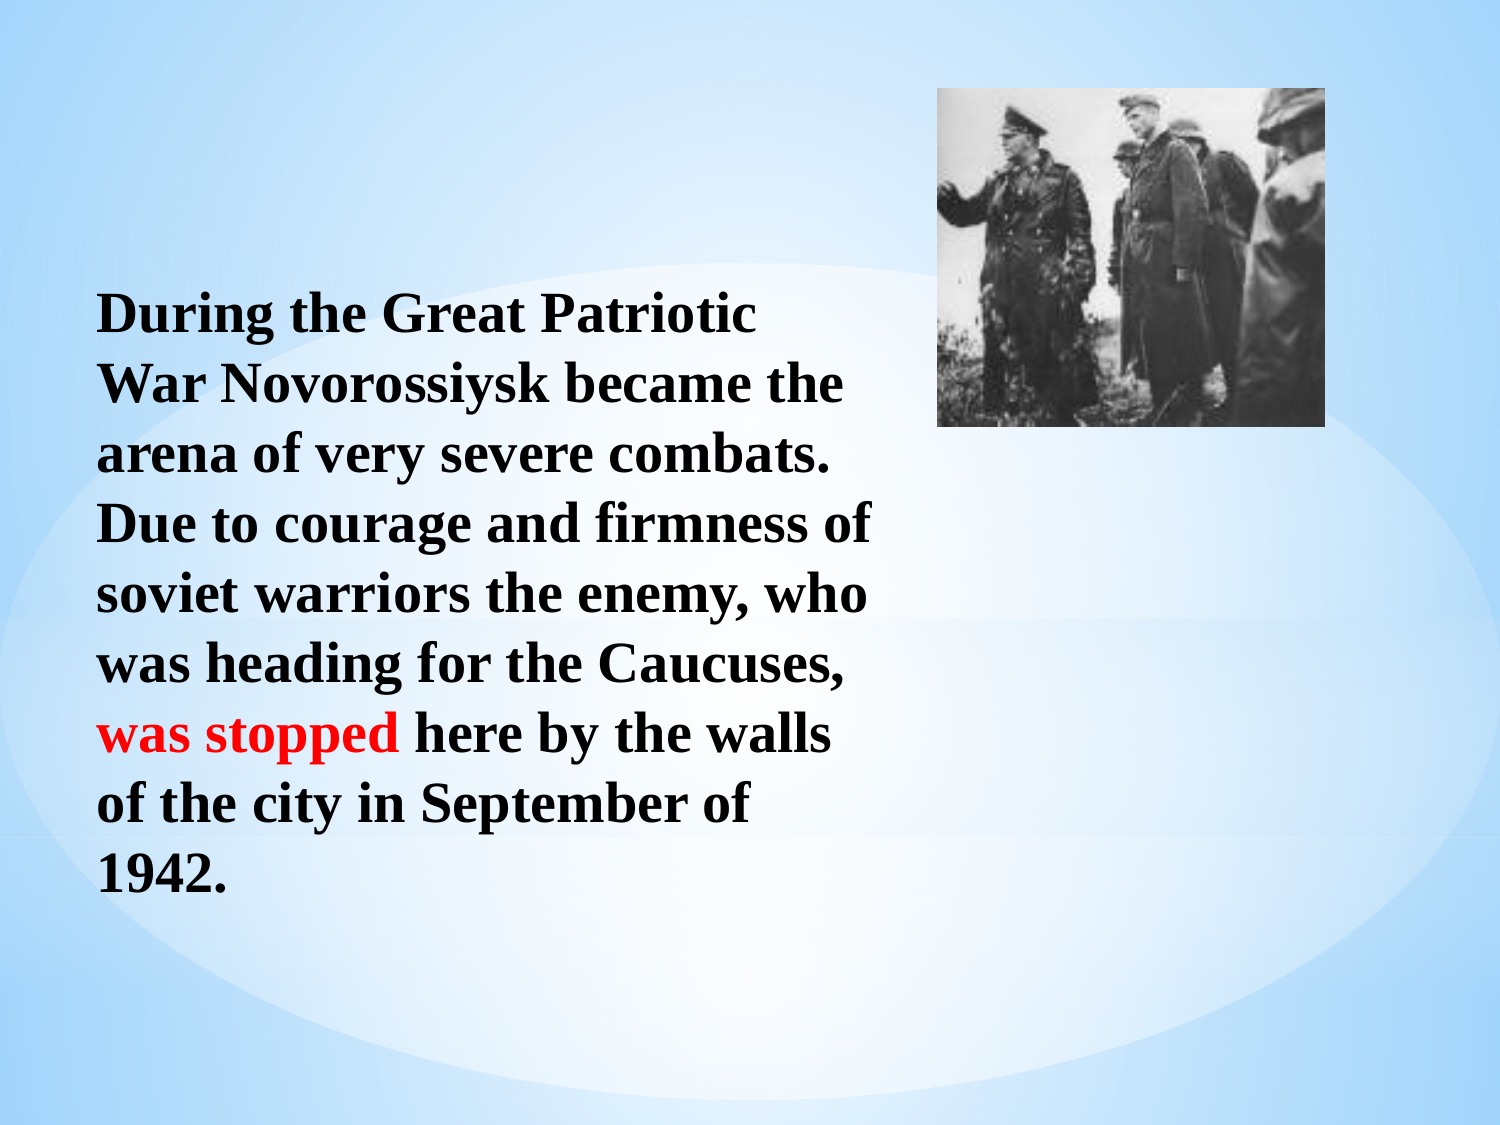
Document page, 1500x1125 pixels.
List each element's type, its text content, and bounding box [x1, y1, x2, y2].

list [937, 87, 1326, 427]
text_box During the Great Patriotic War Novorossiysk became the arena of very severe combats. Due to courage and firmness of soviet warriors the enemy, who was heading for the Caucuses, was stopped here by the walls of the city in September of 1942. [81, 266, 891, 912]
